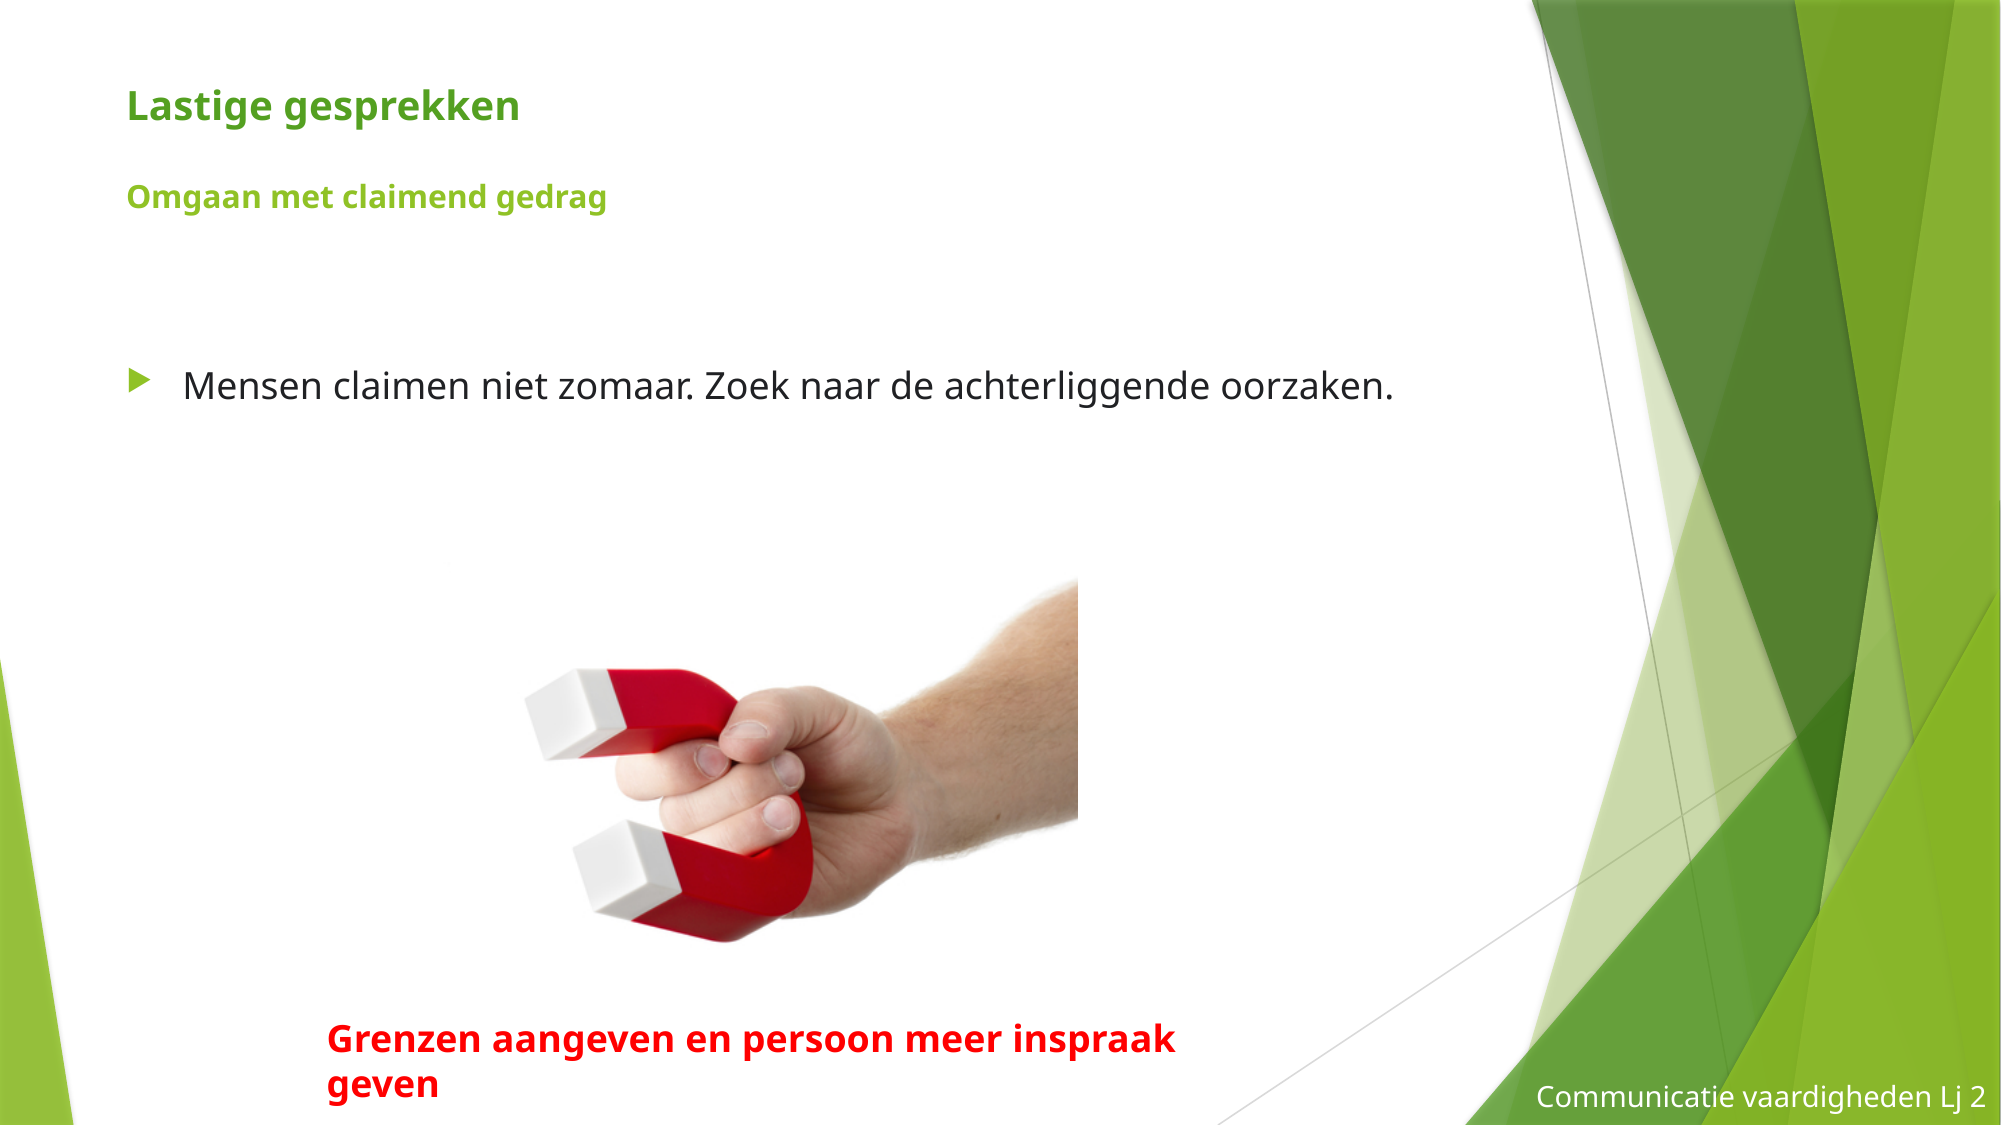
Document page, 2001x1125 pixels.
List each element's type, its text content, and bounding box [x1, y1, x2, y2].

text_box Grenzen aangeven en persoon meer inspraak geven [311, 1007, 1265, 1113]
list Mensen claimen niet zomaar. Zoek naar de achterliggende oorzaken. [111, 354, 1522, 992]
text_box Communicatie vaardigheden Lj 2 [1521, 1071, 2000, 1122]
picture [431, 561, 1079, 994]
title Lastige gesprekken Omgaan met claimend gedrag [111, 72, 1522, 224]
